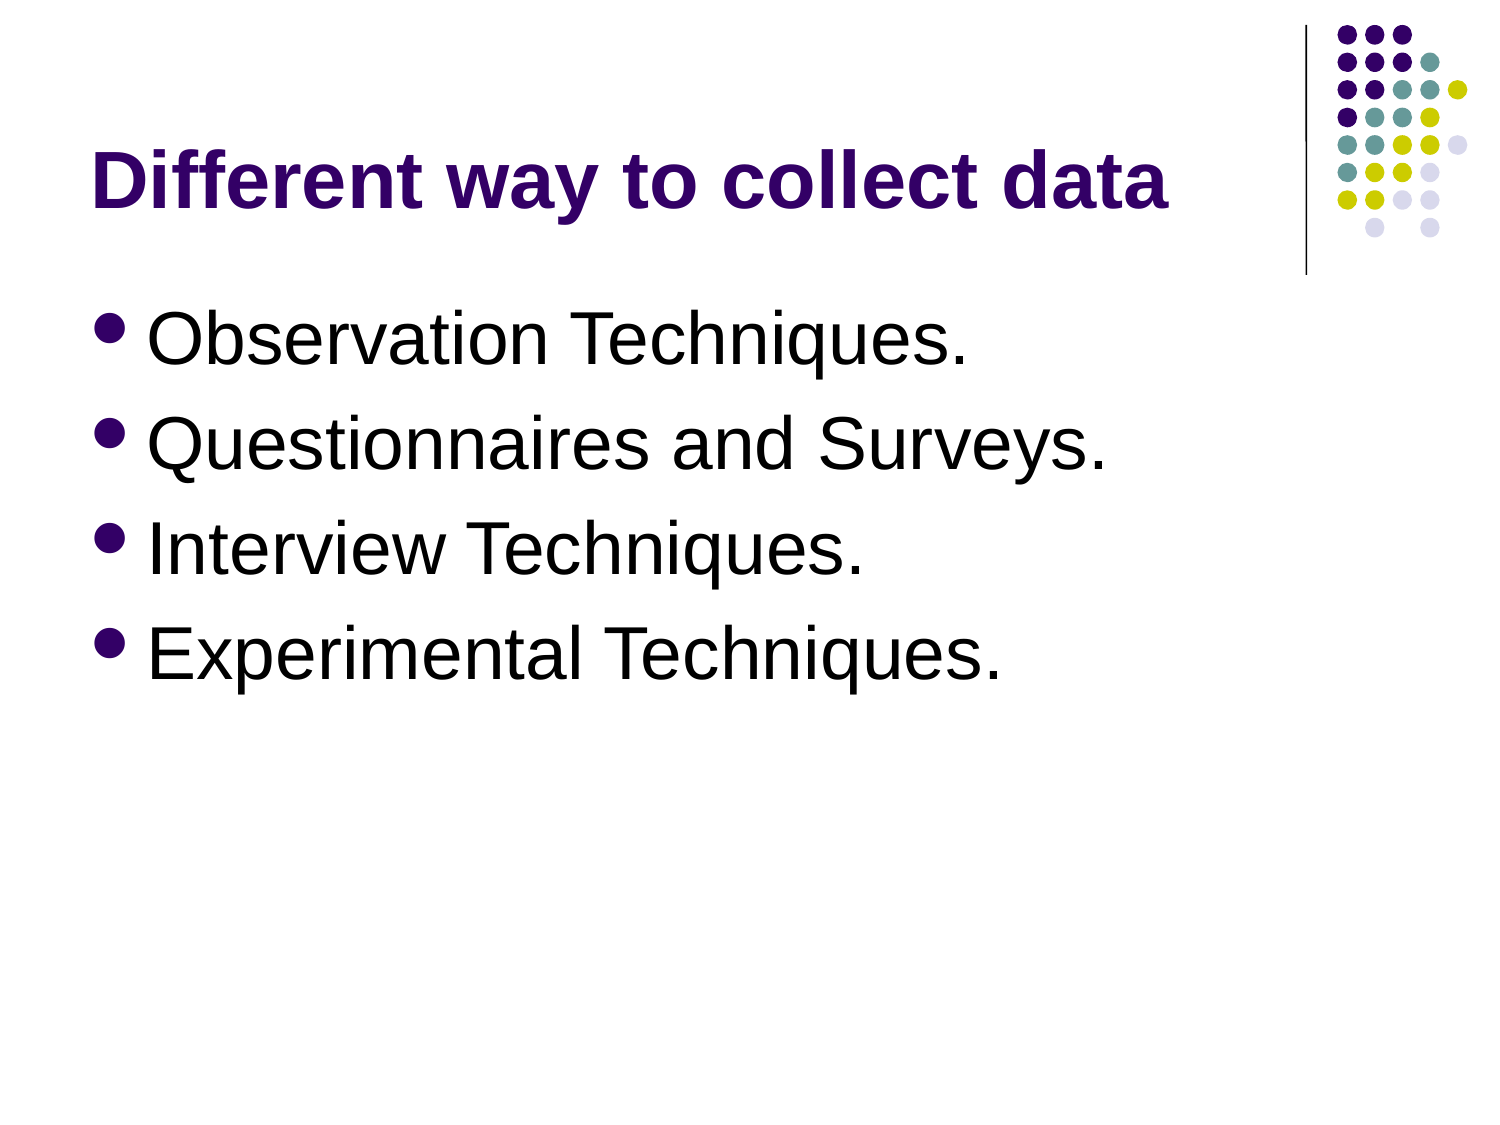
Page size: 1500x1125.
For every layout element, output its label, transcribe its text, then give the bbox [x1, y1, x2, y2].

title Different way to collect data [74, 19, 1313, 233]
list Observation Techniques. Questionnaires and Surveys. Interview Techniques. Experimental Techniques. [74, 281, 1426, 1006]
